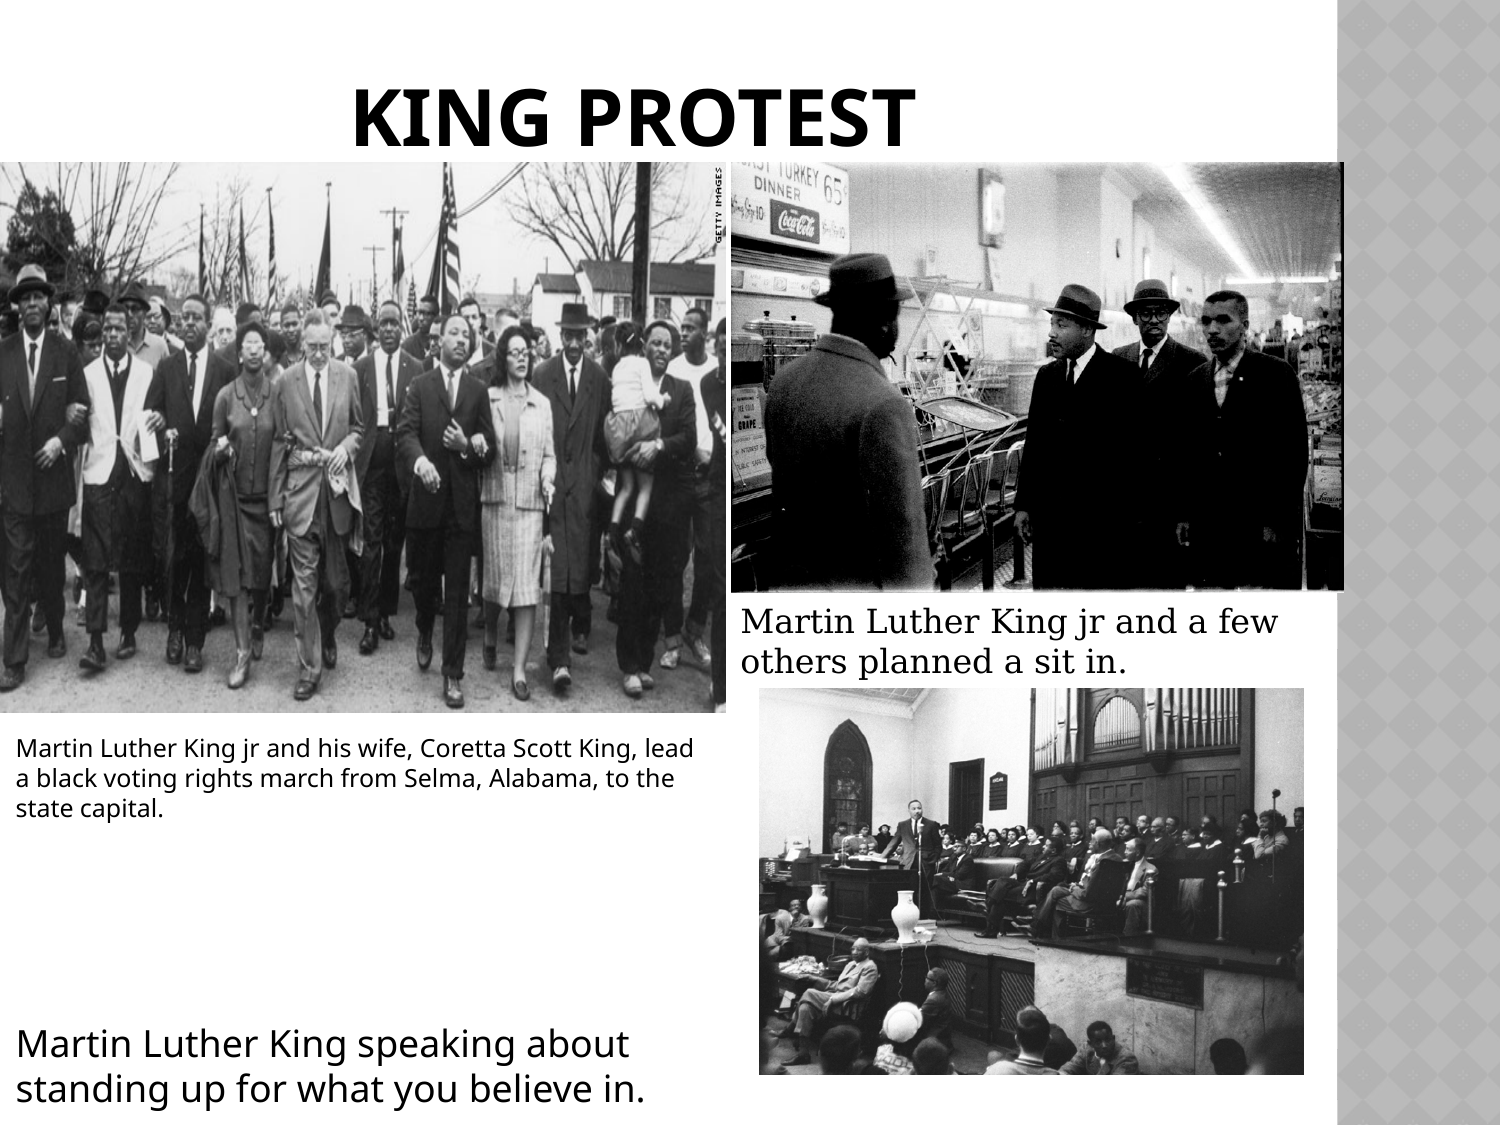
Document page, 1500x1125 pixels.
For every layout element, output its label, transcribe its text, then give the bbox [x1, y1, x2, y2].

text_box Martin Luther King jr and a few others planned a sit in. [732, 606, 1338, 688]
text_box Martin Luther King jr and his wife, Coretta Scott King, lead a black voting rights march from Selma, Alabama, to the state capital. [0, 725, 726, 830]
title King protest [212, 24, 1075, 163]
picture [0, 162, 726, 713]
text_box Martin Luther King speaking about standing up for what you believe in. [0, 1012, 750, 1118]
picture [731, 162, 1344, 594]
picture [759, 688, 1304, 1076]
